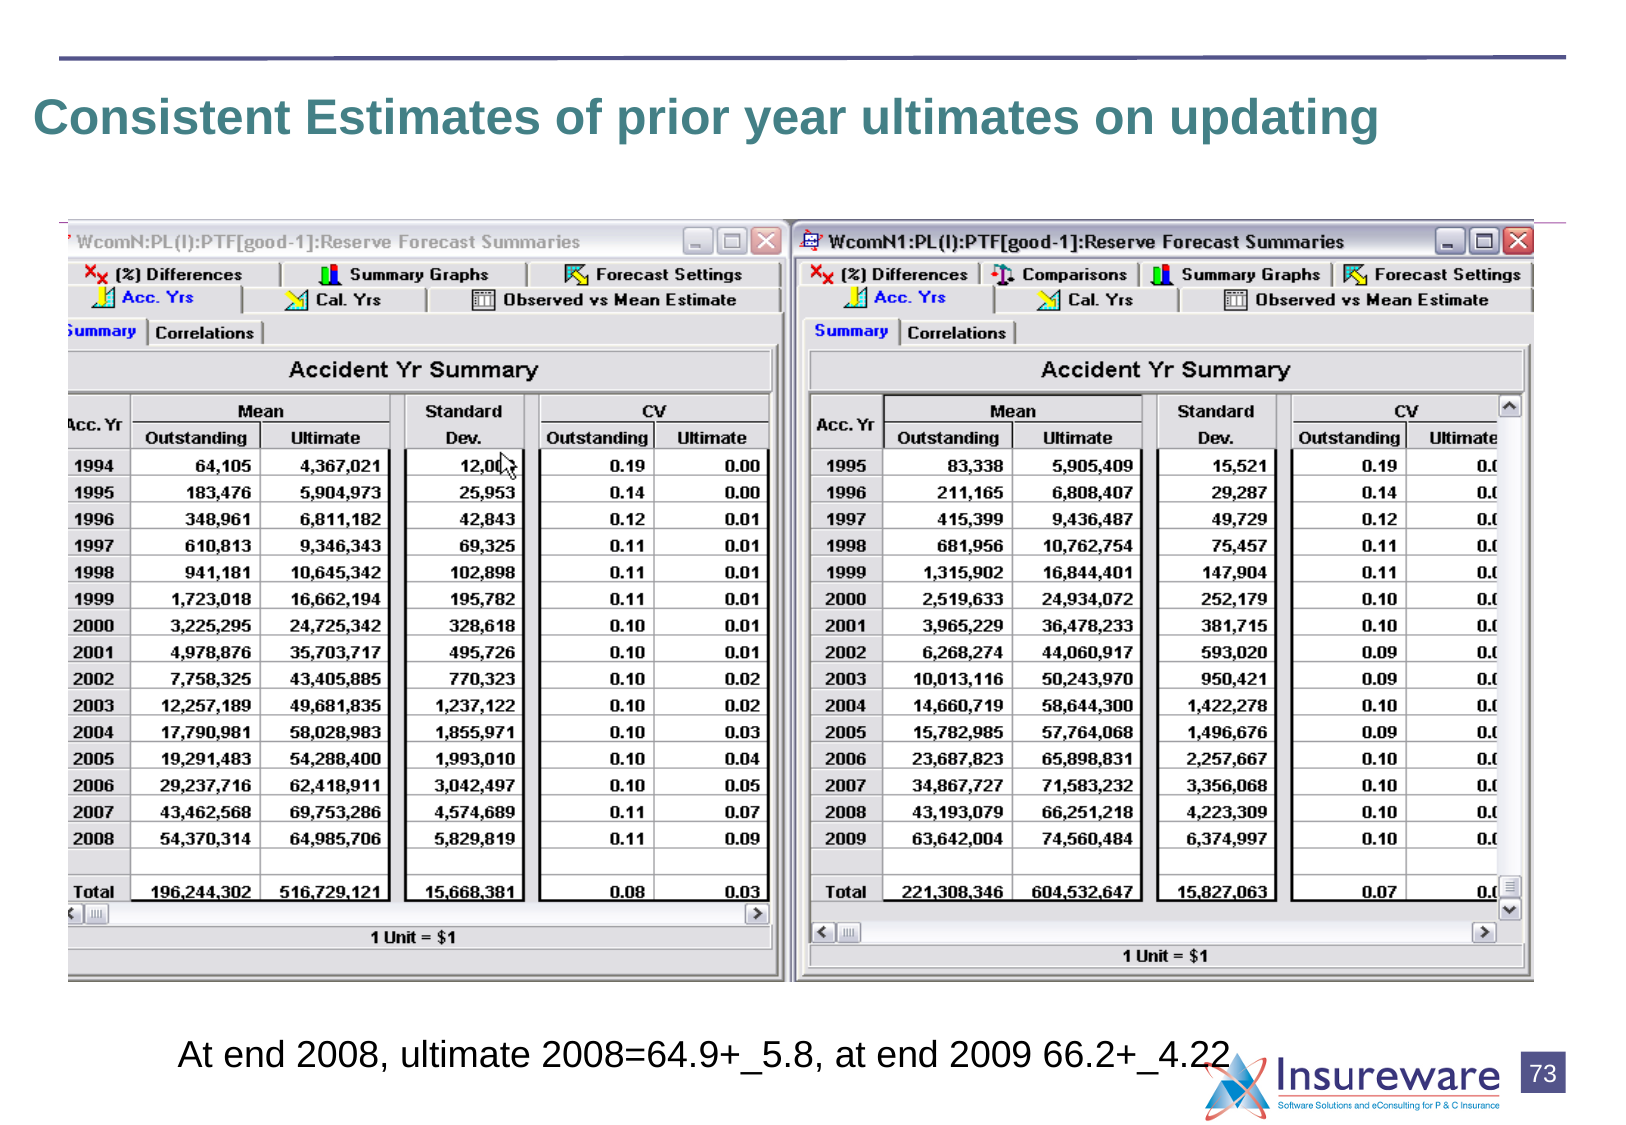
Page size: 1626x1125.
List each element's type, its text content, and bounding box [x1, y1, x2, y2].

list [67, 219, 1534, 982]
text_box At end 2008, ultimate 2008=64.9+_5.8, at end 2009 66.2+_4.22 [162, 1023, 1415, 1083]
picture [1202, 1052, 1500, 1122]
slide_number 72 [1520, 1051, 1566, 1093]
title Consistent Estimates of prior year ultimates on updating [32, 79, 1625, 204]
